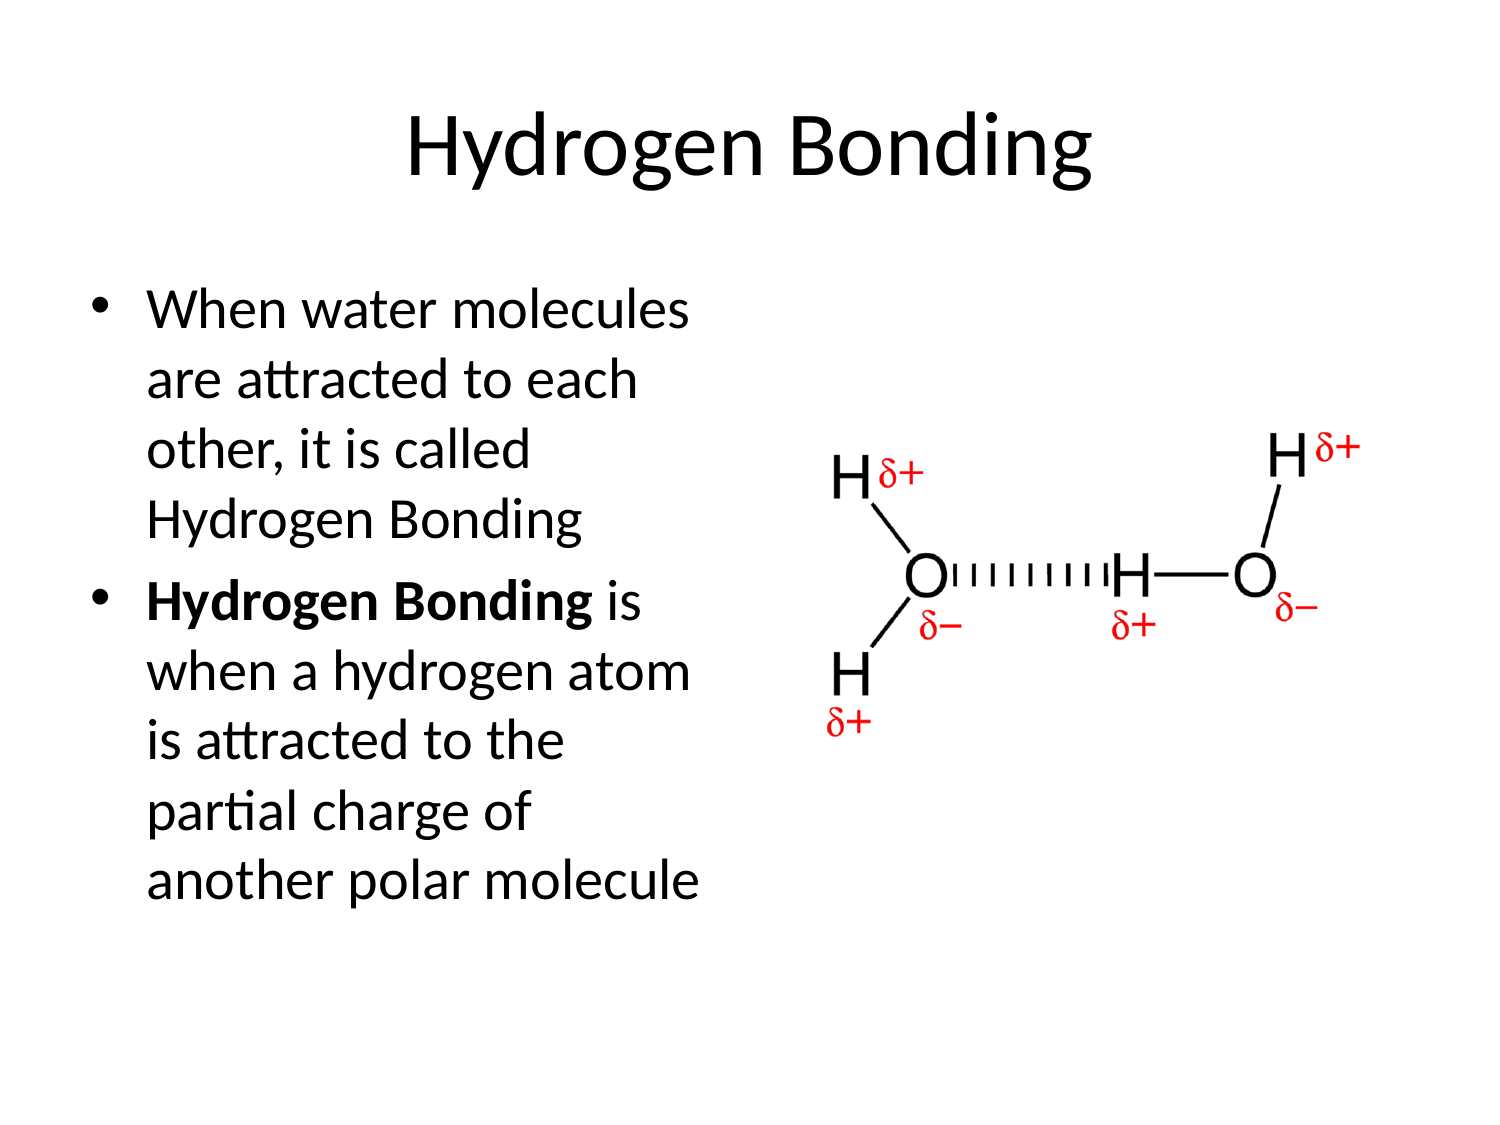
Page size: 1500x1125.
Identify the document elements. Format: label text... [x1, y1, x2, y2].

list When water molecules are attracted to each other, it is called Hydrogen Bonding Hydrogen Bonding is when a hydrogen atom is attracted to the partial charge of another polar molecule [75, 262, 738, 1005]
picture [799, 405, 1386, 763]
title Hydrogen Bonding [75, 45, 1425, 233]
